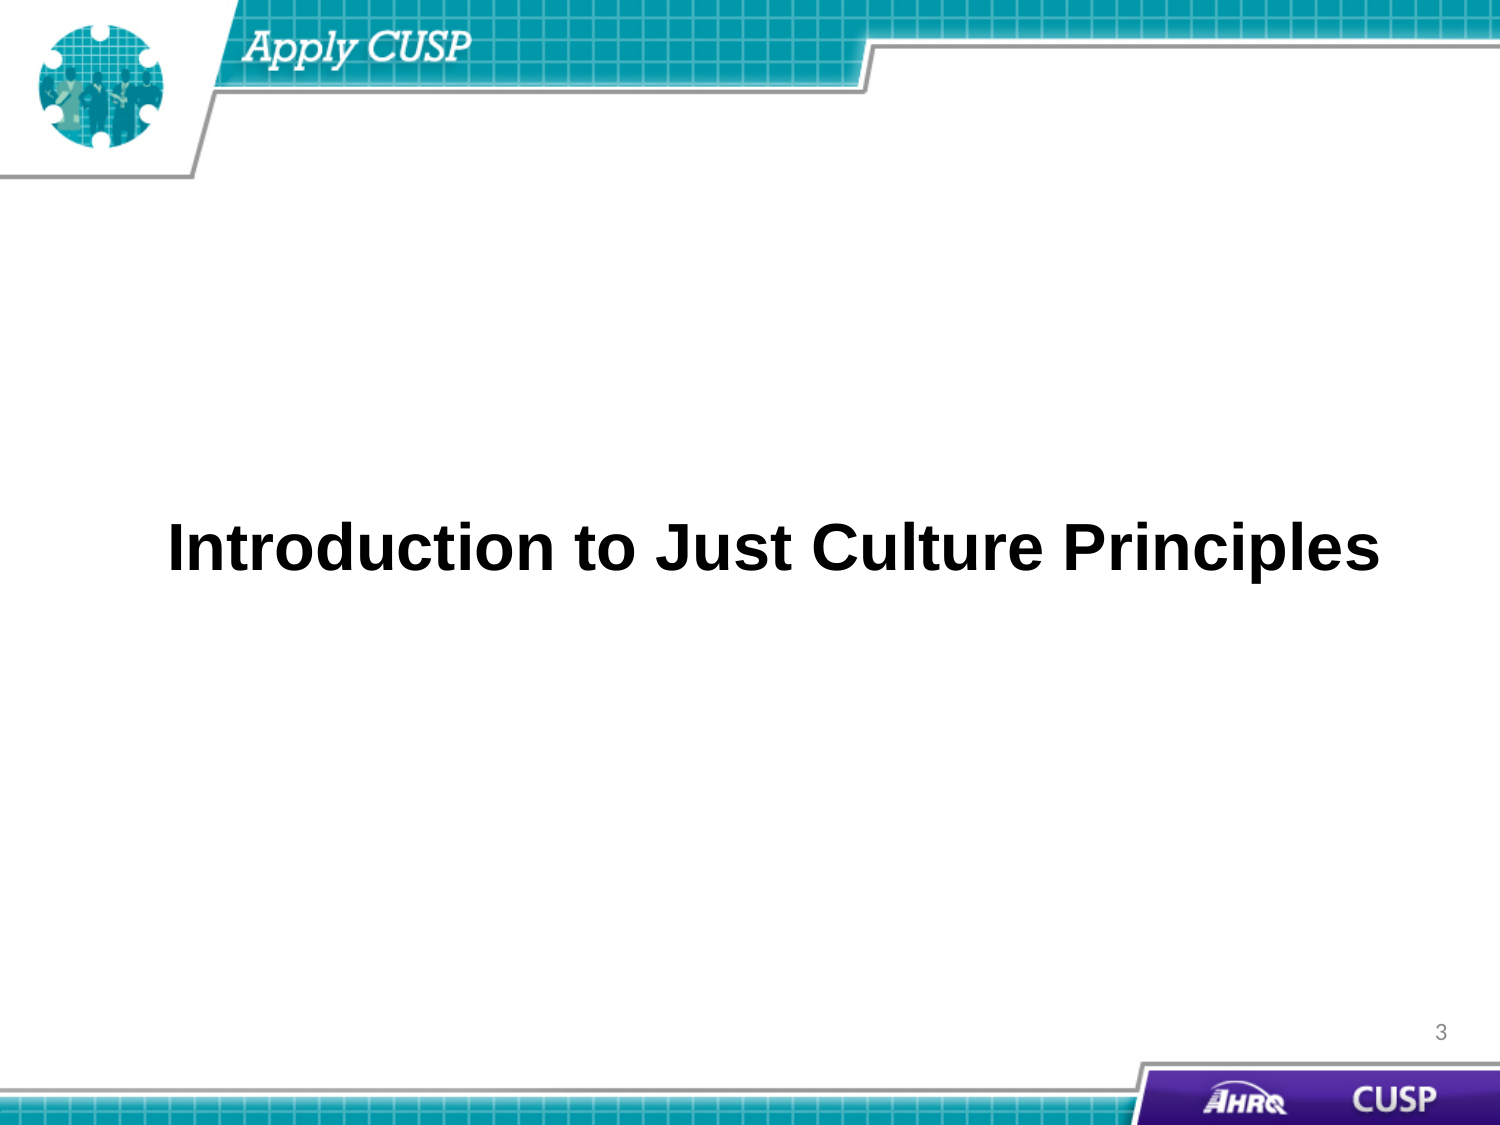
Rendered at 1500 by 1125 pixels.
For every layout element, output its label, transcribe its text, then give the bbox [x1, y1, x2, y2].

title Introduction to Just Culture Principles [99, 449, 1451, 638]
slide_number 3 [1112, 999, 1463, 1060]
picture [0, 0, 1500, 1125]
